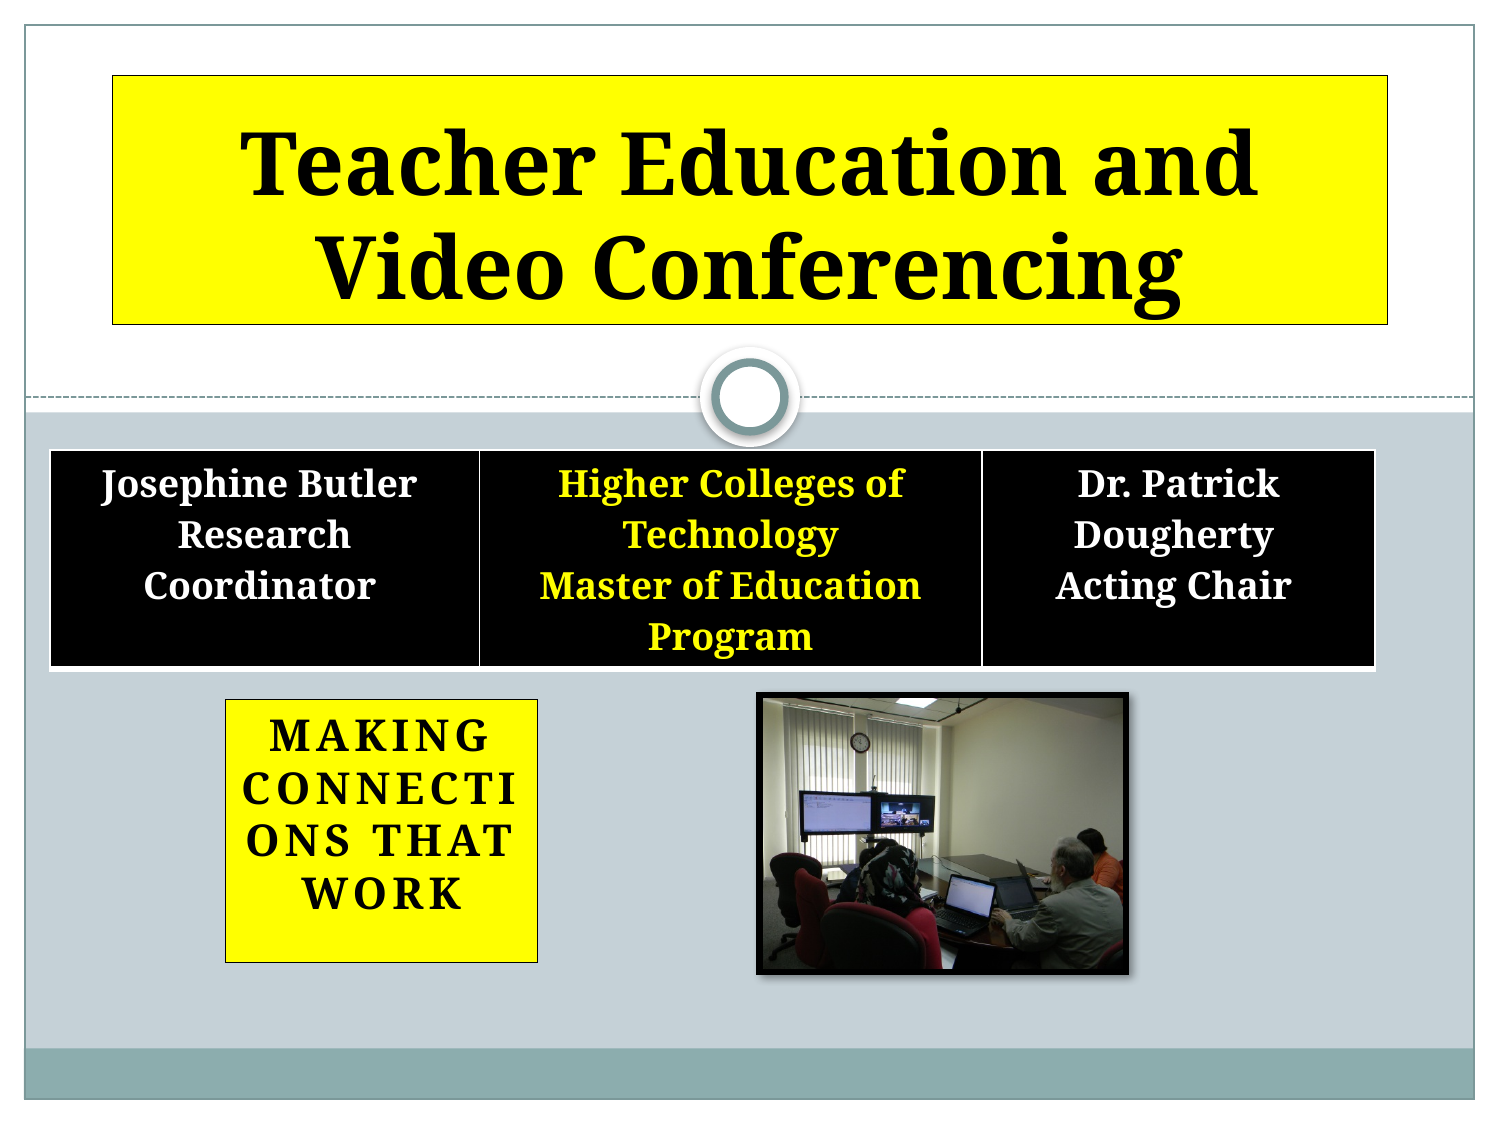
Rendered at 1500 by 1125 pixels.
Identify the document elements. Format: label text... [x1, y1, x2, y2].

picture [762, 697, 1124, 969]
table_header Josephine Butler Research Coordinator [51, 451, 479, 666]
table_header Dr. Patrick Dougherty Acting Chair [983, 451, 1374, 666]
subtitle Making Connections that work [225, 699, 538, 963]
title Teacher Education and Video Conferencing [112, 75, 1388, 325]
table_header Higher Colleges of Technology Master of Education Program [480, 451, 981, 666]
